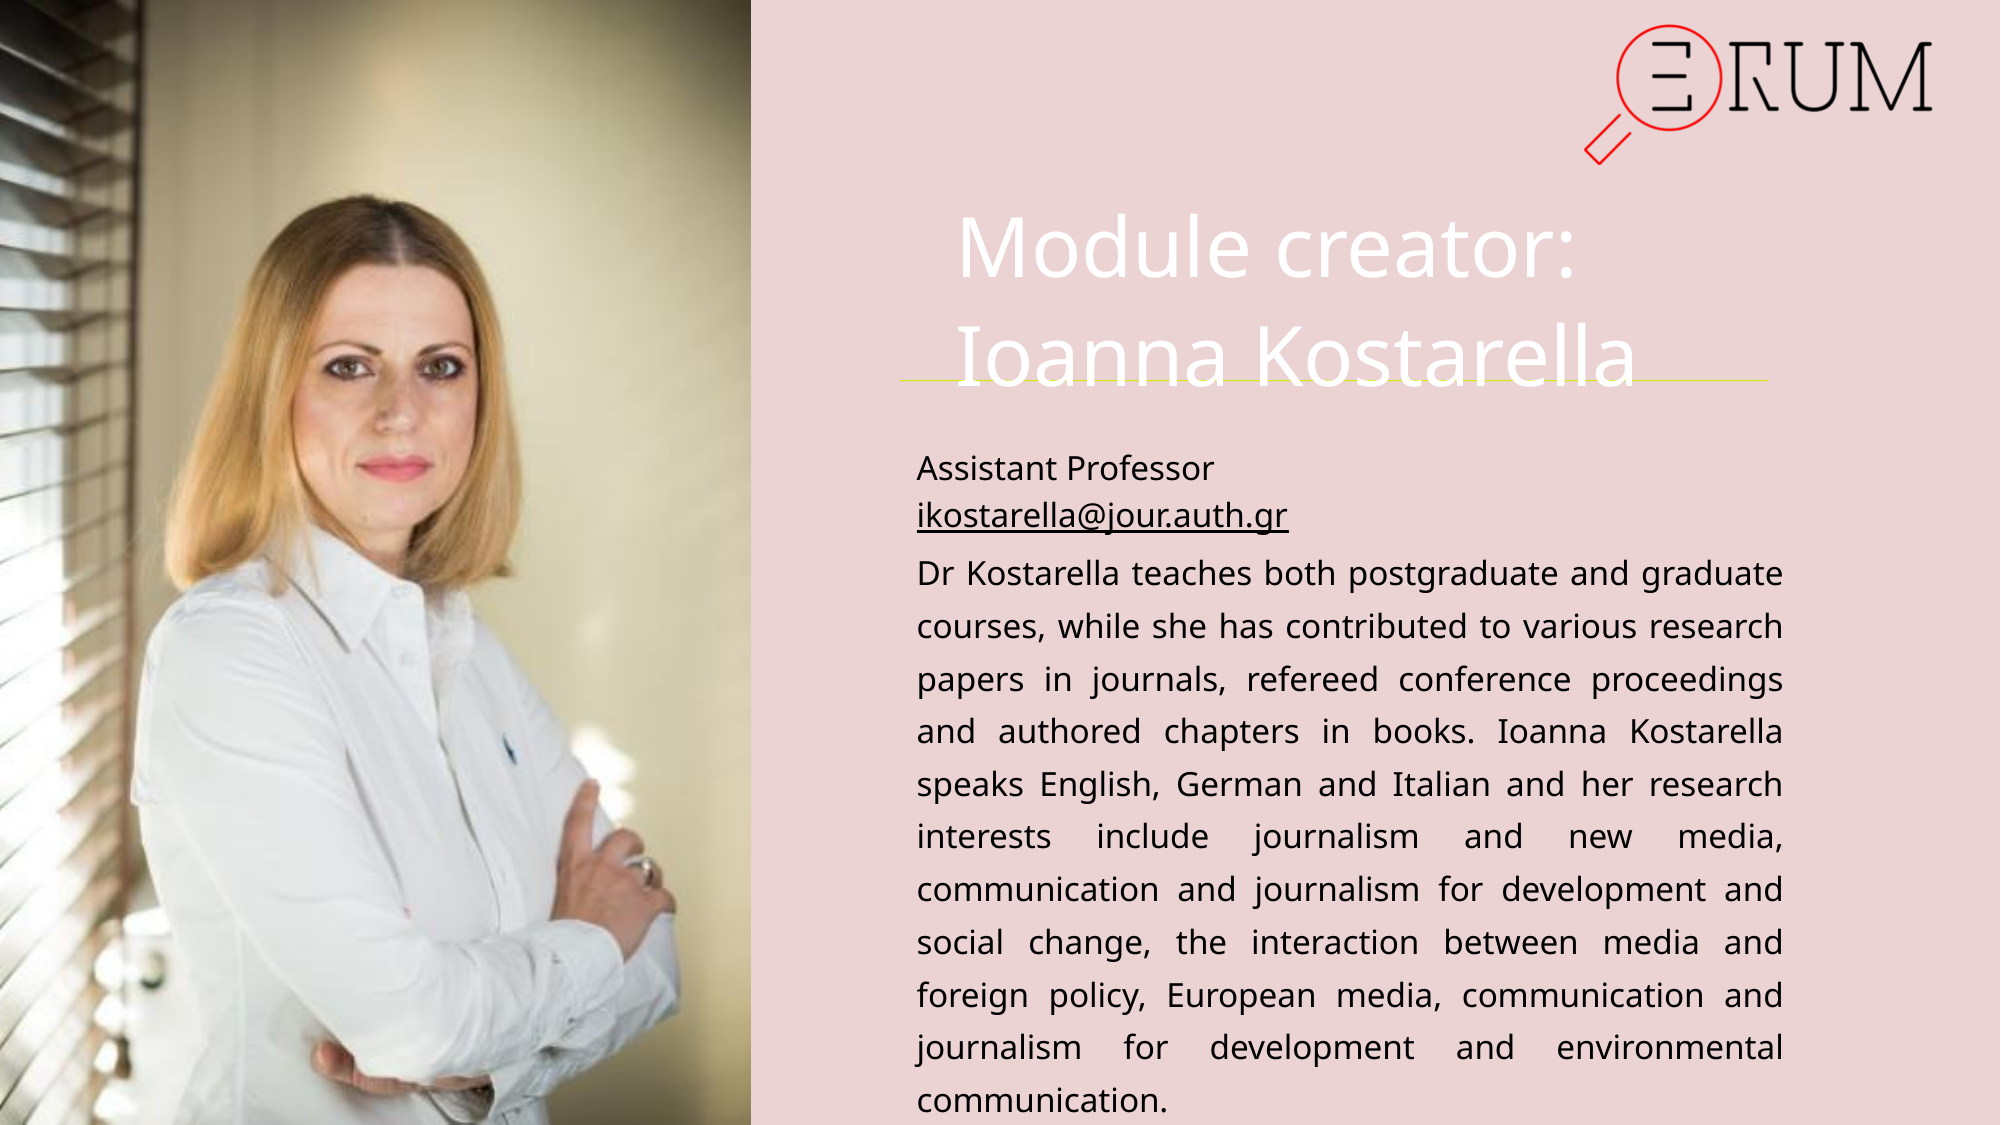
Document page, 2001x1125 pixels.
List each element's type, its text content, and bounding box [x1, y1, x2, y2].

picture [0, 0, 751, 1125]
text_box Assistant Professor ikostarella@jour.auth.gr Dr Kostarella teaches both postgraduate and graduate courses, while she has contributed to various research papers in journals, refereed conference proceedings and authored chapters in books. Ioanna Kostarella speaks English, German and Italian and her research interests include journalism and new media, communication and journalism for development and social change, the interaction between media and foreign policy, European media, communication and journalism for development and environmental communication. [916, 434, 1786, 1125]
text_box Module creator: Ioanna Kostarella [955, 185, 1862, 403]
picture [1515, 0, 2000, 182]
